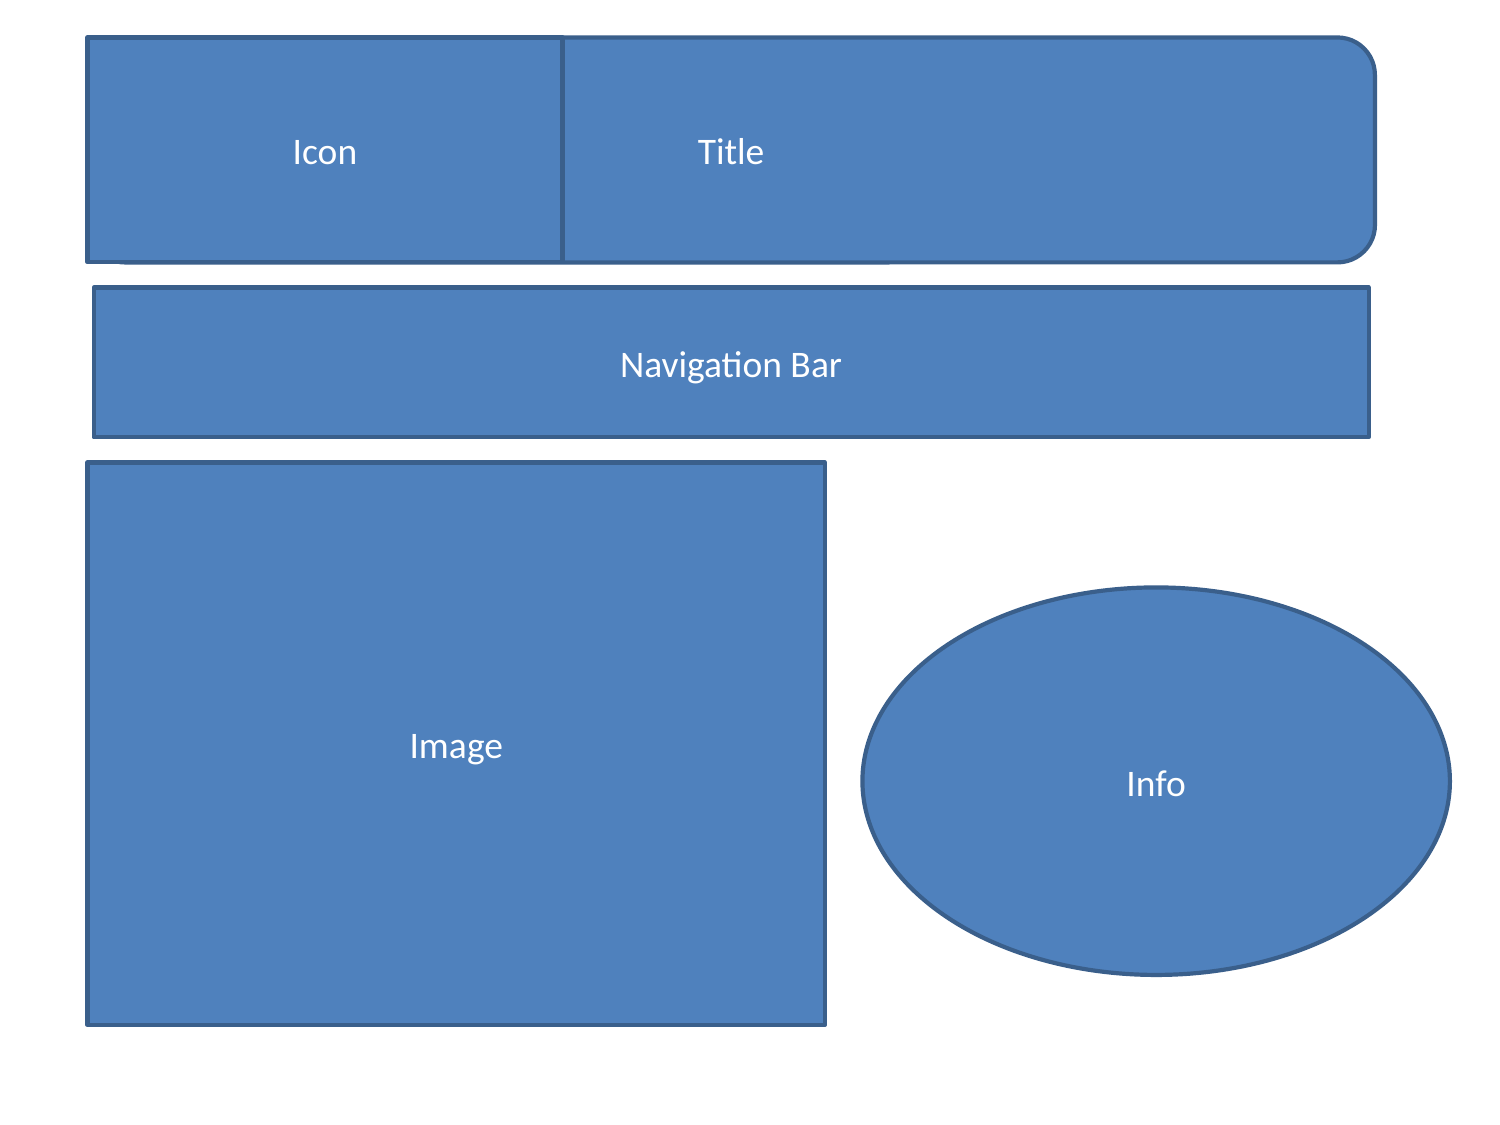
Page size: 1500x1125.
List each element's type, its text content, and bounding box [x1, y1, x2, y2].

text_box Image [85, 460, 827, 1027]
text_box Navigation Bar [92, 285, 1371, 439]
text_box Info [860, 585, 1453, 978]
text_box Title [118, 35, 1378, 265]
text_box Icon [85, 35, 565, 264]
